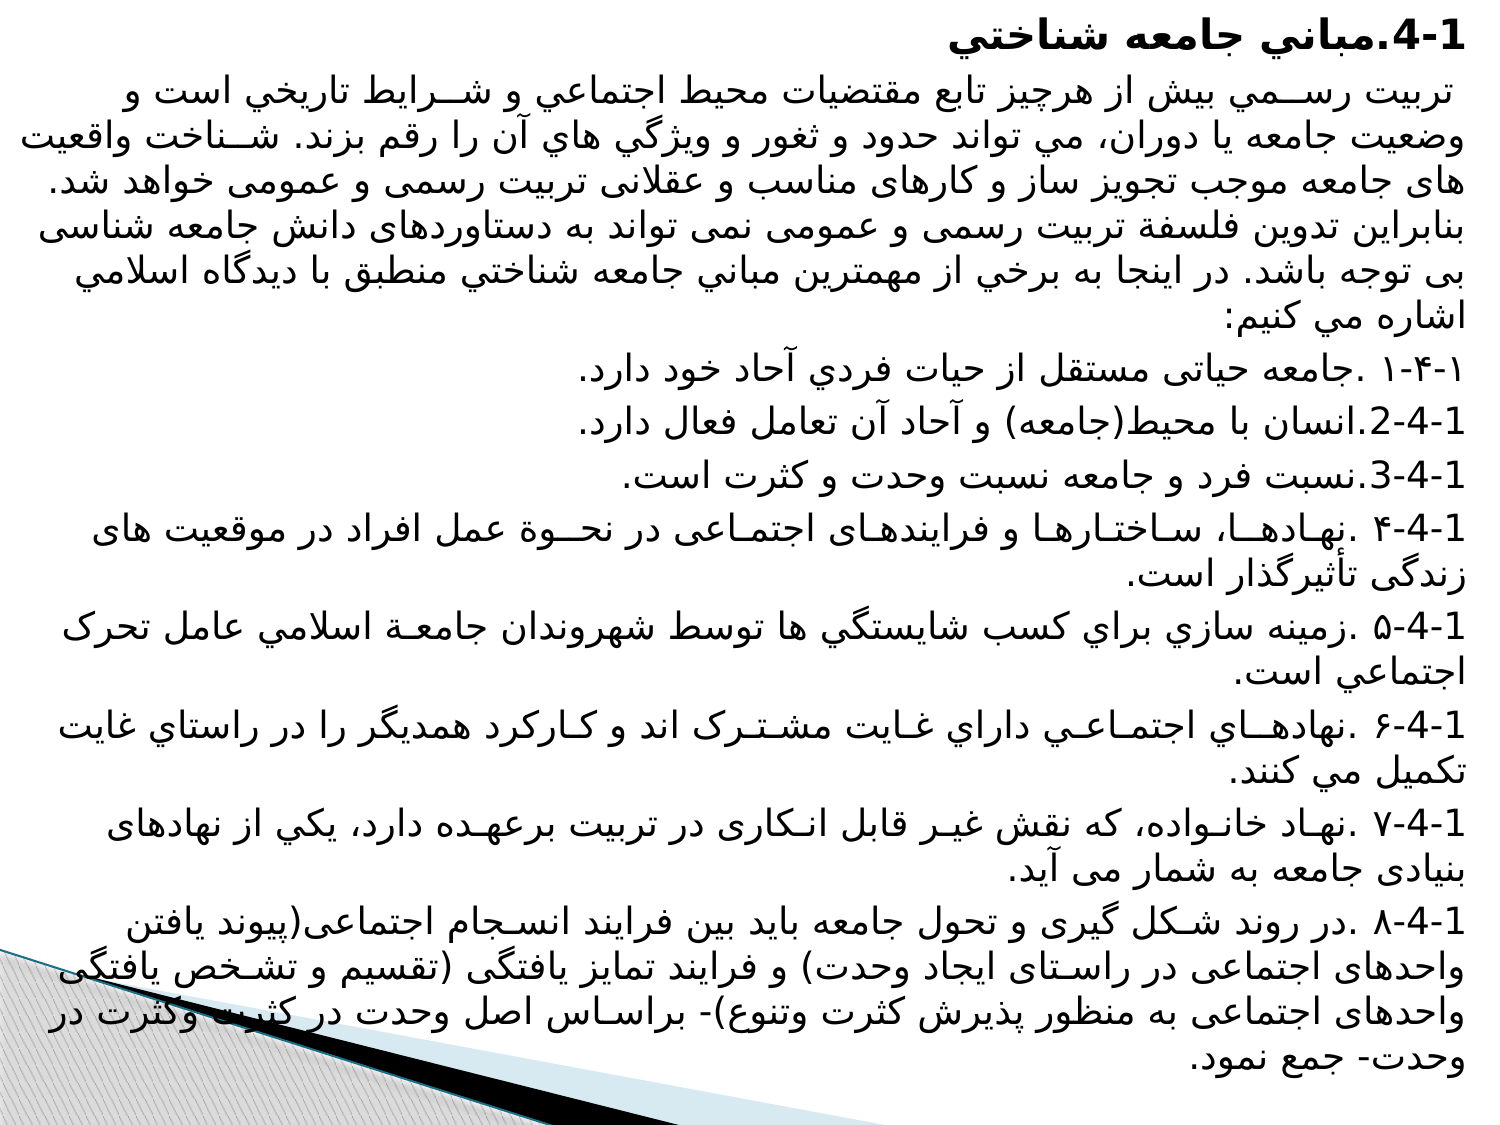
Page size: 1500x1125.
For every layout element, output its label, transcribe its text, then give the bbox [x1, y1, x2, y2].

list 4-1.مباني جامعه شناختي تربيت رســمي بيش از هرچيز تابع مقتضيات محيط اجتماعي و شــرايط تاريخي است و وضعيت جامعه يا دوران، مي تواند حدود و ثغور و ويژگي هاي آن را رقم بزند. شــناخت واقعيت های جامعه موجب تجويز ساز و کارهای مناسب و عقلانی تربيت رسمی و عمومی خواهد شد. بنابراين تدوين فلسفة تربيت رسمی و عمومی نمی تواند به دستاوردهای دانش جامعه شناسی بی توجه باشد. در اينجا به برخي از مهمترين مباني جامعه شناختي منطبق با ديدگاه اسلامي اشاره مي کنيم: ۱-۴-۱ .جامعه حياتی مستقل از حيات فردي آحاد خود دارد. 2-4-1.انسان با محيط(جامعه) و آحاد آن تعامل فعال دارد. 3-4-1.نسبت فرد و جامعه نسبت وحدت و کثرت است. ۴-4-1 .نهـادهــا، سـاختـارهـا و فرايندهـای اجتمـاعی در نحــوة عمل افراد در موقعيت های زندگی تأثيرگذار است. ۵-4-1 .زمينه سازي براي کسب شايستگي ها توسط شهروندان جامعـة اسلامي عامل تحرک اجتماعي است. ۶-4-1 .نهادهــاي اجتمـاعـي داراي غـايت مشـتـرک اند و کـارکرد همديگر را در راستاي غايت تکميل مي کنند. ۷-4-1 .نهـاد خانـواده، که نقش غيـر قابل انـکاری در تربيت برعهـده دارد، يکي از نهادهای بنيادی جامعه به شمار می آيد. ۸-4-1 .در روند شـکل گيری و تحول جامعه بايد بين فرايند انسـجام اجتماعی(پيوند يافتن واحدهای اجتماعی در راسـتای ايجاد وحدت) و فرايند تمايز يافتگی (تقسيم و تشـخص يافتگی واحدهای اجتماعی به منظور پذيرش کثرت وتنوع)- براسـاس اصل وحدت در کثرت وکثرت در وحدت- جمع نمود. [0, 0, 1500, 1125]
